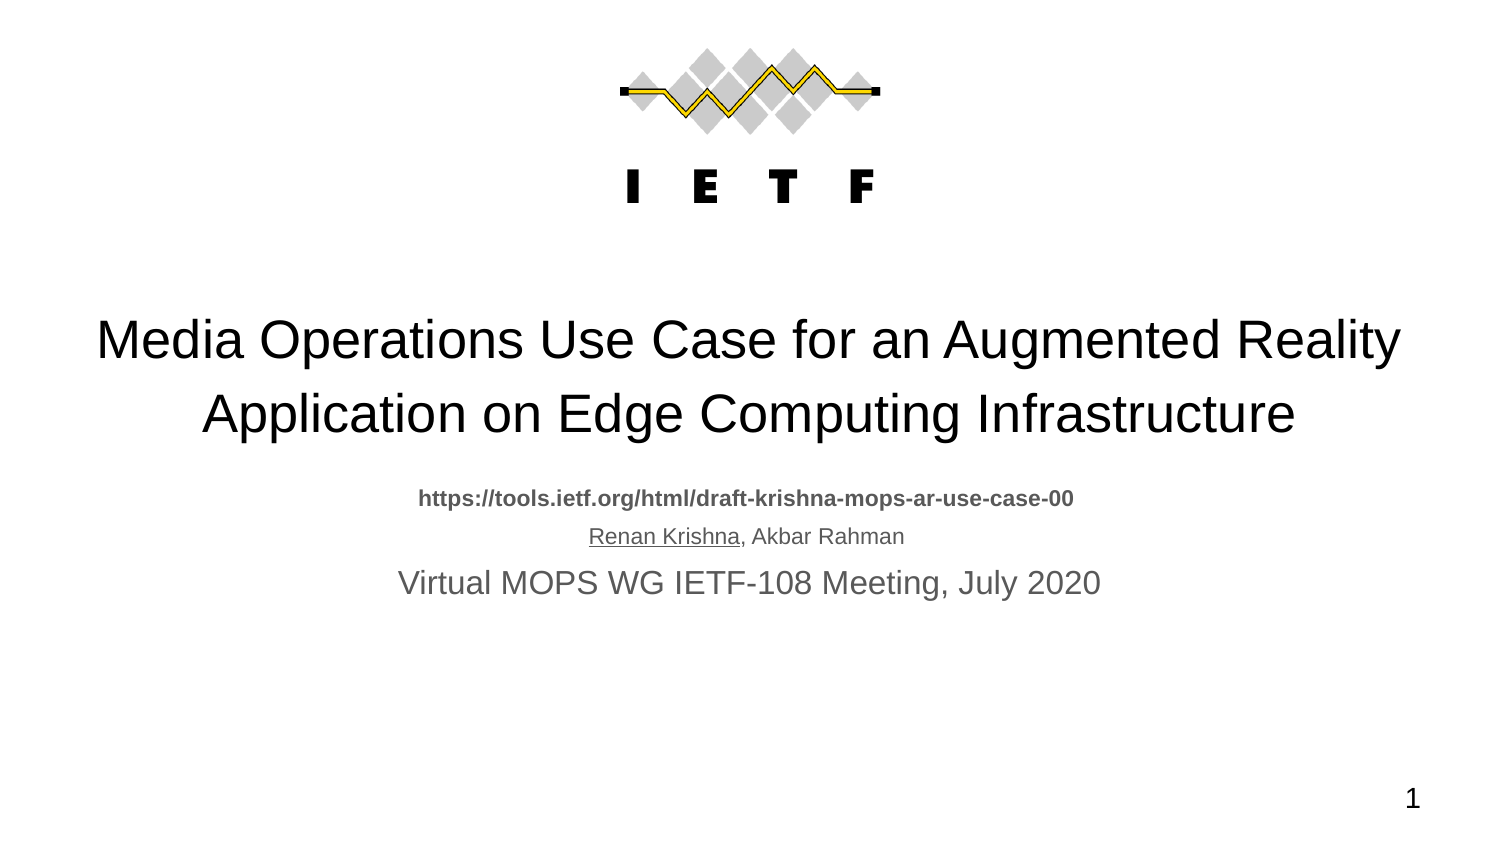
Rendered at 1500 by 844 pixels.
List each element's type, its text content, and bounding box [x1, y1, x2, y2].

title Media Operations Use Case for an Augmented Reality Application on Edge Computing Infrastructure [51, 122, 1449, 459]
slide_number 1 [1389, 764, 1480, 830]
picture [604, 27, 895, 218]
subtitle https://tools.ietf.org/html/draft-krishna-mops-ar-use-case-00 Renan Krishna, Akbar Rahman Virtual MOPS WG IETF-108 Meeting, July 2020 [51, 464, 1449, 595]
